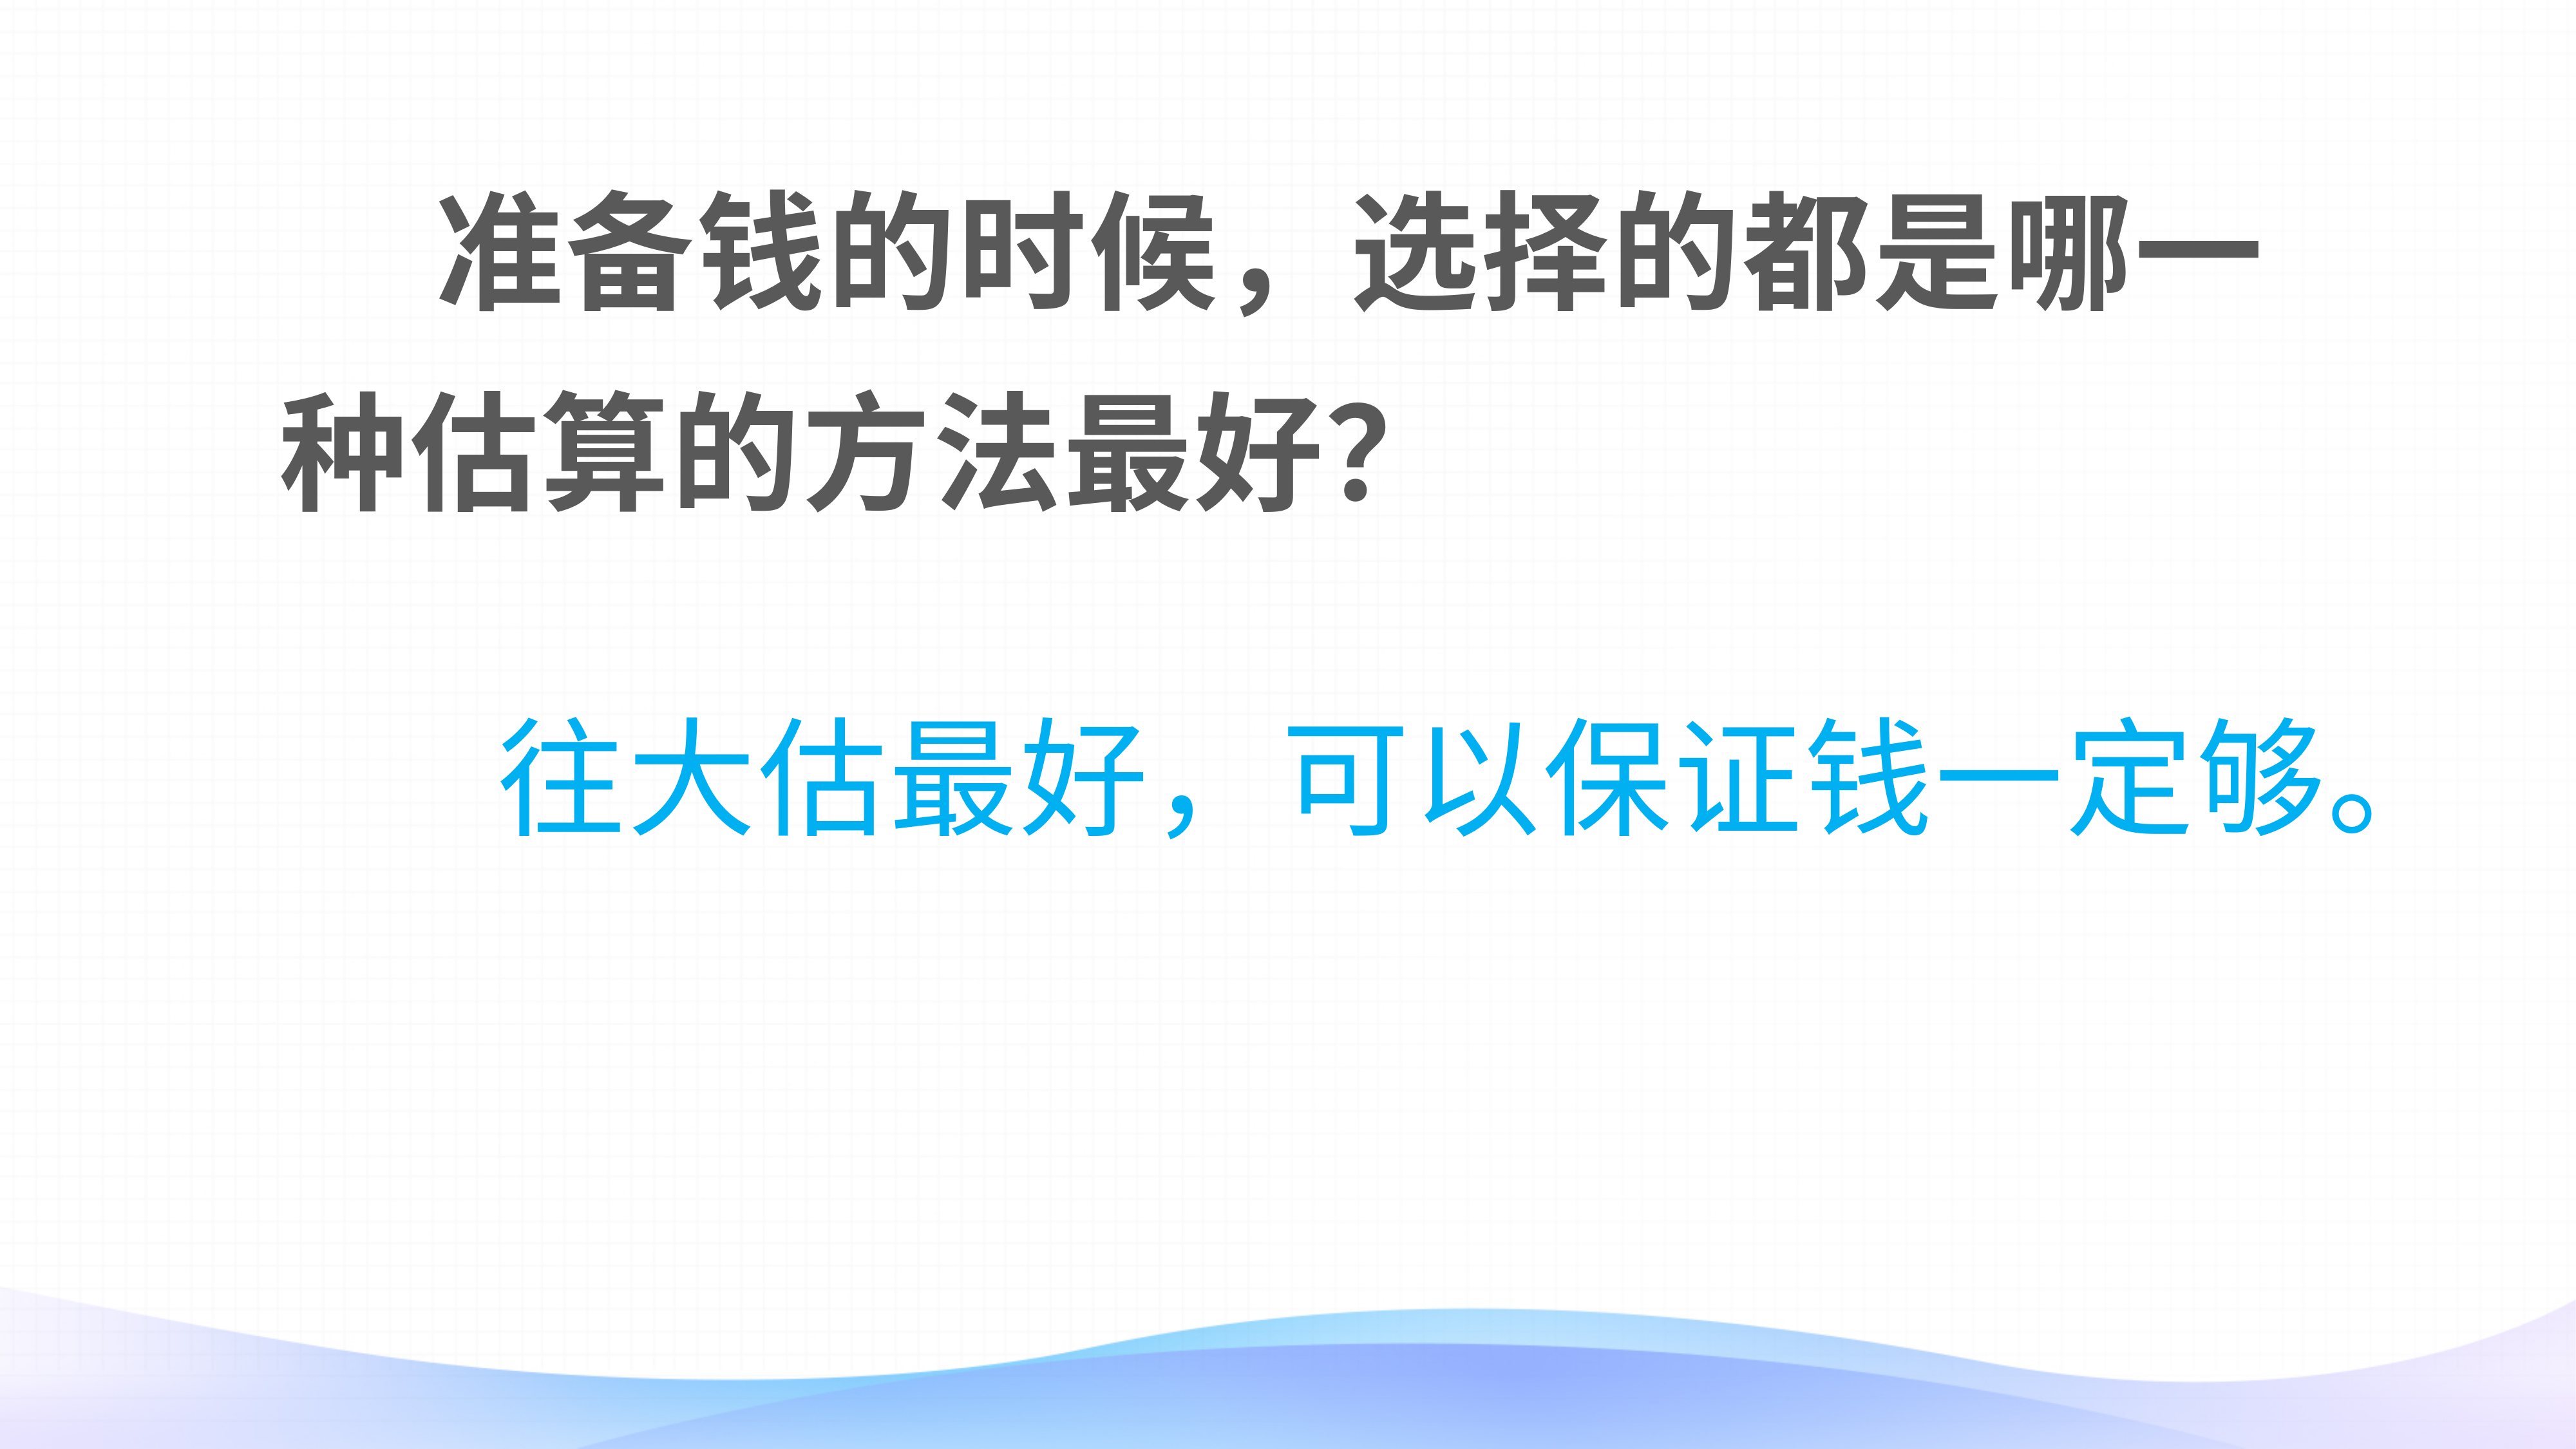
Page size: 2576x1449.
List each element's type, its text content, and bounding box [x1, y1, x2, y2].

picture [0, 0, 2576, 1449]
text_box 往大估最好，可以保证钱一定够。 [487, 692, 2467, 857]
text_box 准备钱的时候，选择的都是哪一种估算的方法最好？ [268, 124, 2354, 314]
